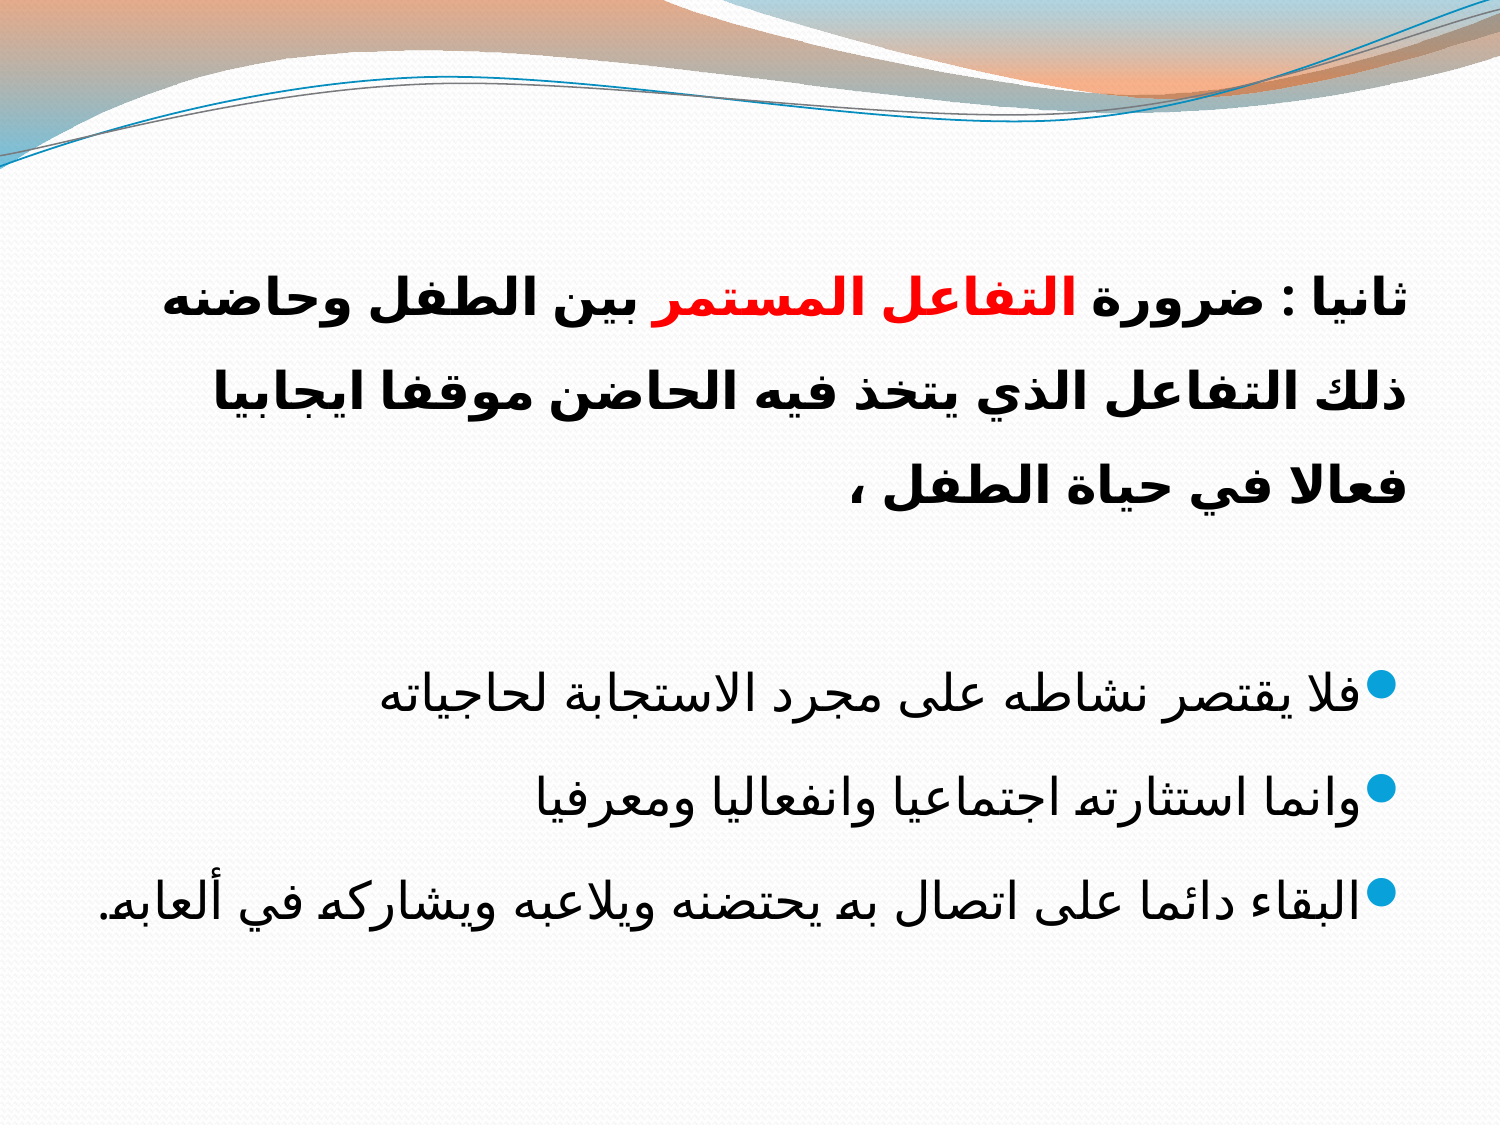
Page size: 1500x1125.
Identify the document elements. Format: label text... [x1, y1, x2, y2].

list ثانيا : ضرورة التفاعل المستمر بين الطفل وحاضنه ذلك التفاعل الذي يتخذ فيه الحاضن موقفا ايجابيا فعالا في حياة الطفل ، فلا يقتصر نشاطه على مجرد الاستجابة لحاجياته وانما استثارته اجتماعيا وانفعاليا ومعرفيا البقاء دائما على اتصال به يحتضنه ويلاعبه ويشاركه في ألعابه. [75, 224, 1425, 945]
